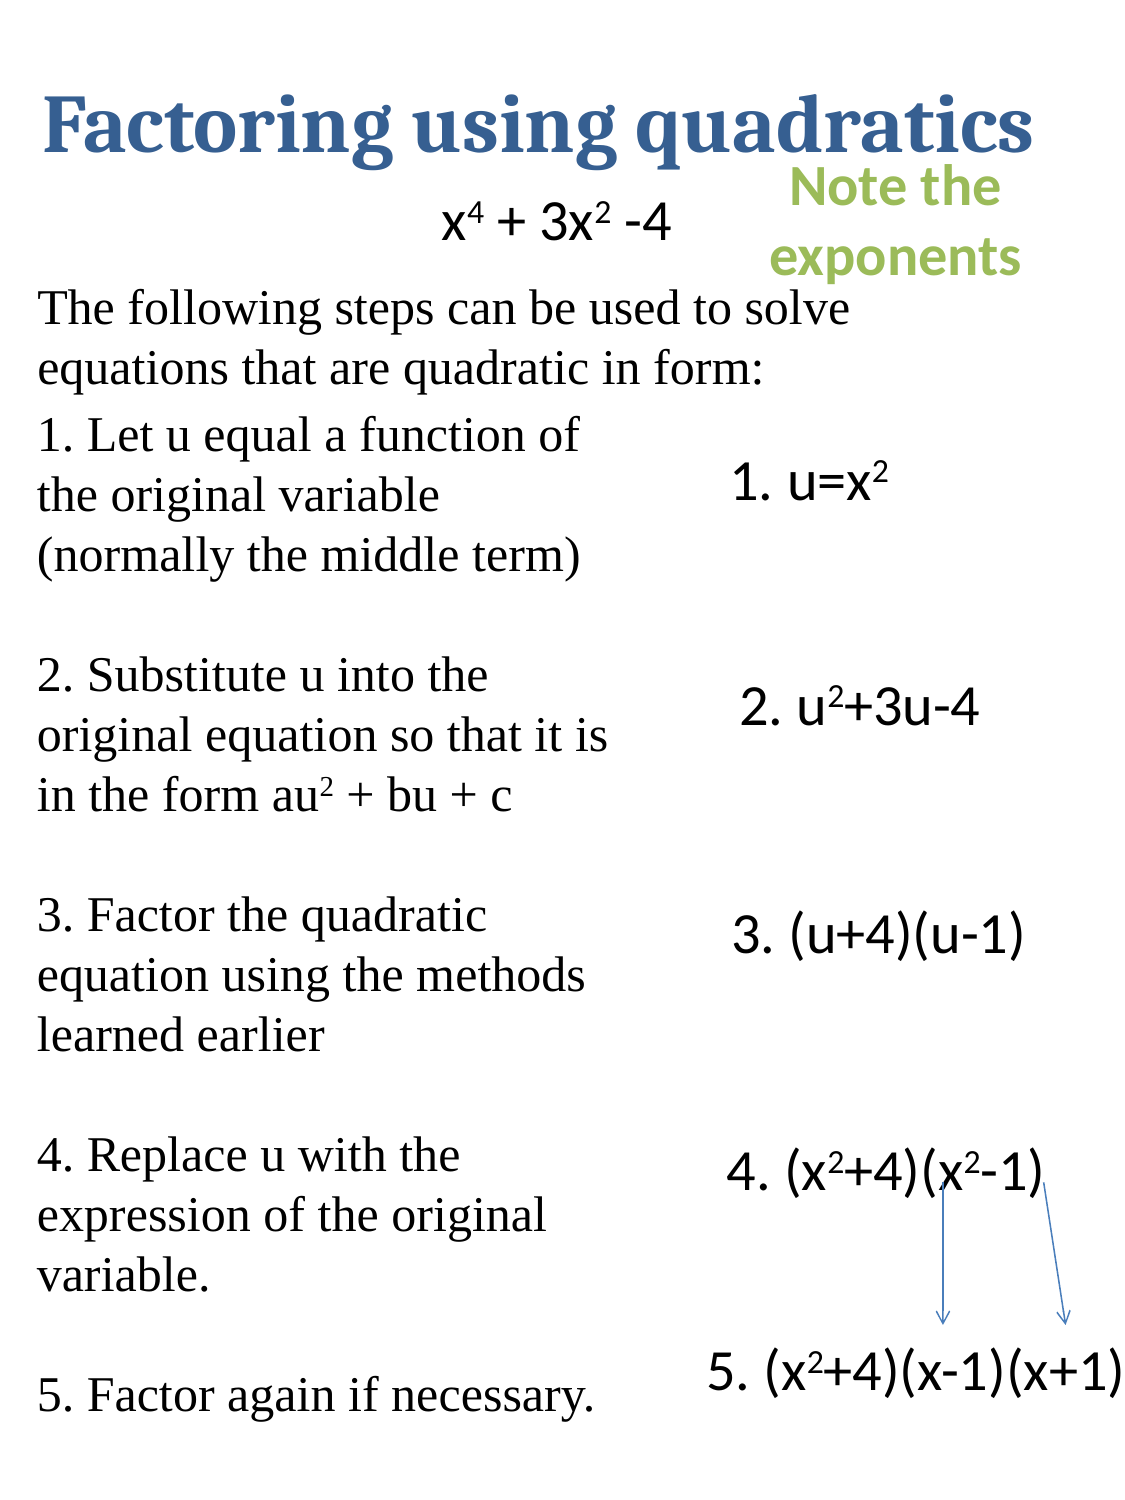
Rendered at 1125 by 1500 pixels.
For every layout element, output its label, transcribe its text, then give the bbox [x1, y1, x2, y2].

text_box 1. Let u equal a function of the original variable (normally the middle term) 2. Substitute u into the original equation so that it is in the form au2 + bu + c 3. Factor the quadratic equation using the methods learned earlier 4. Replace u with the expression of the original variable. 5. Factor again if necessary. [22, 394, 638, 1429]
text_box x4 + 3x2 -4 [427, 174, 687, 260]
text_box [942, 1182, 1066, 1326]
text_box 4. (x2+4)(x2-1) [712, 1125, 1088, 1210]
text_box 5. (x2+4)(x-1)(x+1) [691, 1325, 1125, 1410]
text_box Note the exponents [747, 140, 1044, 295]
text_box 2. u2+3u-4 [724, 659, 996, 745]
text_box 3. (u+4)(u-1) [716, 888, 1042, 973]
title Factoring using quadratics [27, 37, 1078, 200]
text_box 1. u=x2 [714, 434, 904, 520]
list The following steps can be used to solve equations that are quadratic in form: [22, 266, 1048, 392]
